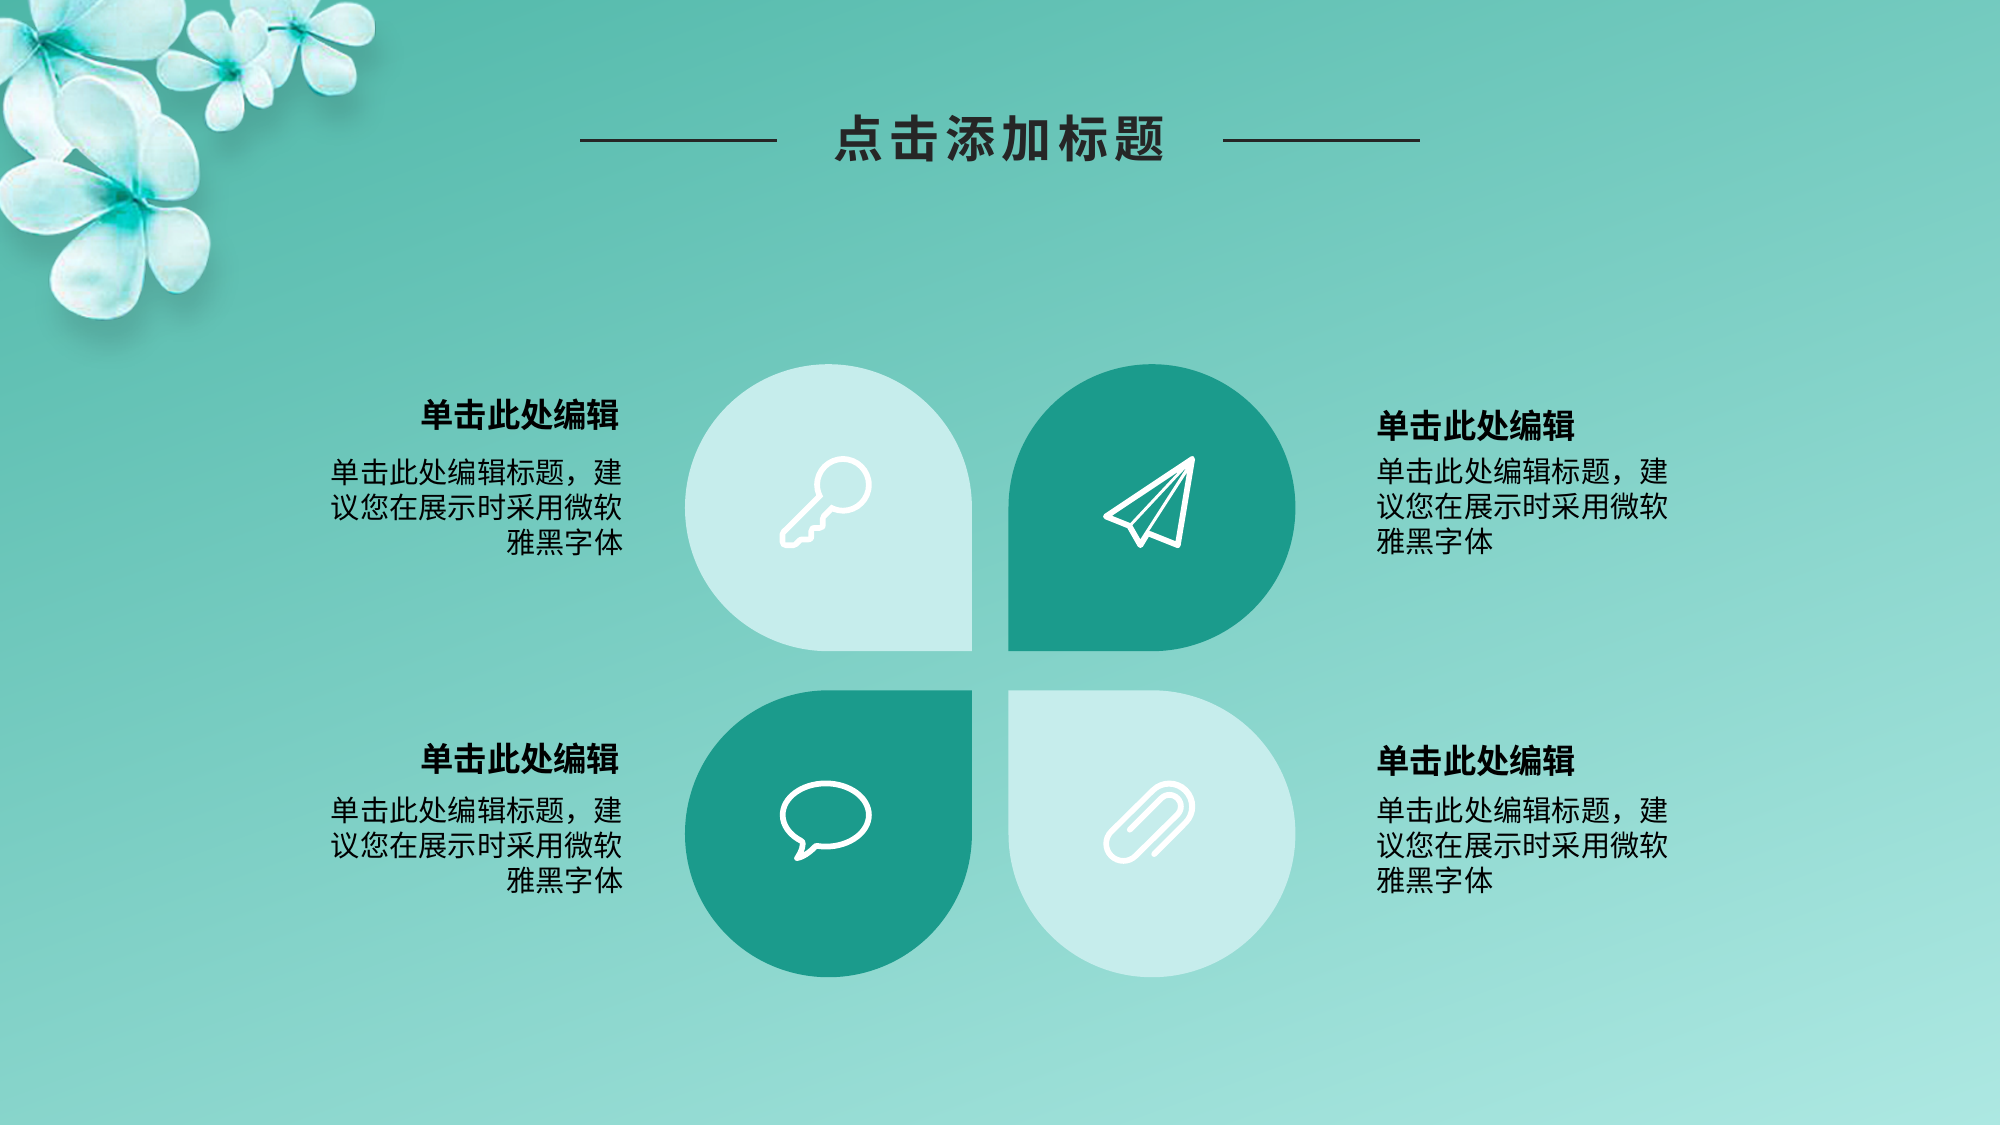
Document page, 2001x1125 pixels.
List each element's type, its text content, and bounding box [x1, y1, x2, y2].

picture [0, 0, 404, 372]
text_box 单击此处编辑标题，建议您在展示时采用微软雅黑字体 [1361, 445, 1704, 566]
text_box 单击此处编辑标题，建议您在展示时采用微软雅黑字体 [296, 447, 639, 567]
text_box [1006, 362, 1298, 654]
text_box 单击此处编辑 [1361, 737, 1595, 792]
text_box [580, 100, 1420, 177]
text_box [1103, 780, 1196, 864]
text_box 单击此处编辑 [1361, 402, 1595, 457]
text_box [779, 456, 872, 549]
text_box [779, 780, 872, 861]
text_box [682, 362, 975, 654]
text_box [1006, 688, 1298, 980]
text_box 单击此处编辑标题，建议您在展示时采用微软雅黑字体 [1361, 784, 1704, 905]
text_box [682, 688, 975, 980]
text_box 单击此处编辑 [405, 735, 639, 790]
text_box 单击此处编辑 [405, 391, 639, 446]
text_box 单击此处编辑标题，建议您在展示时采用微软雅黑字体 [296, 784, 639, 905]
text_box [1103, 456, 1196, 549]
